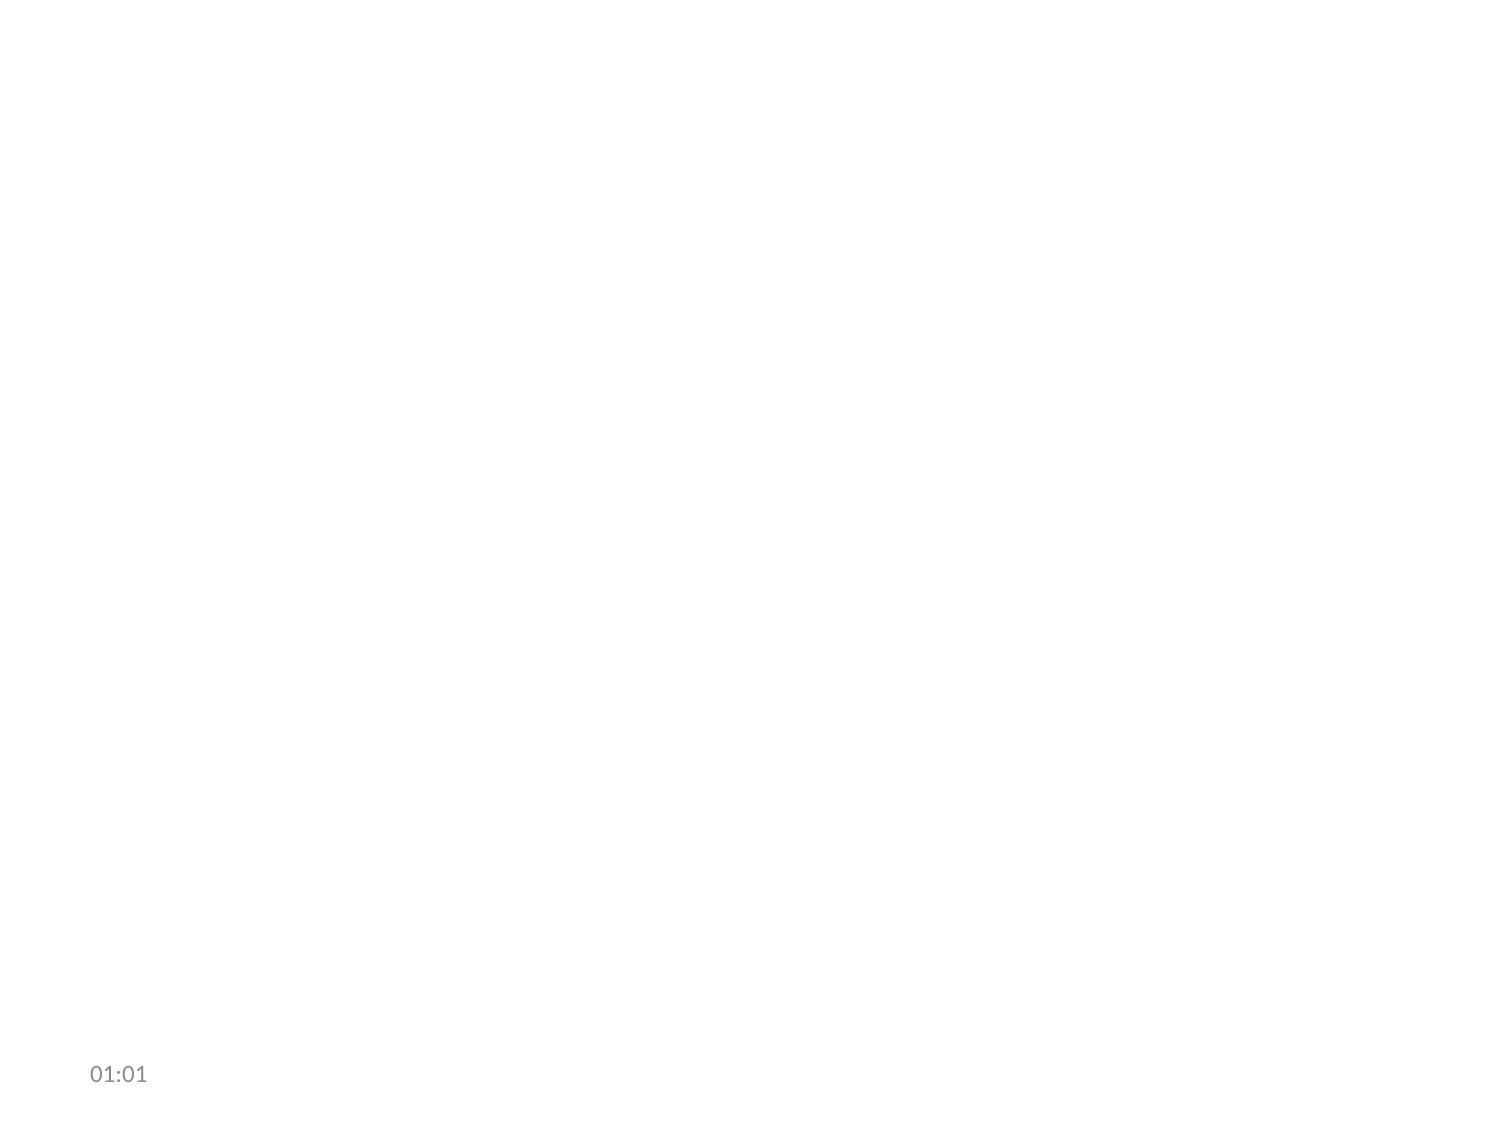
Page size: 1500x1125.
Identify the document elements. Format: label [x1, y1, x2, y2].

slide_number [75, 1042, 425, 1103]
